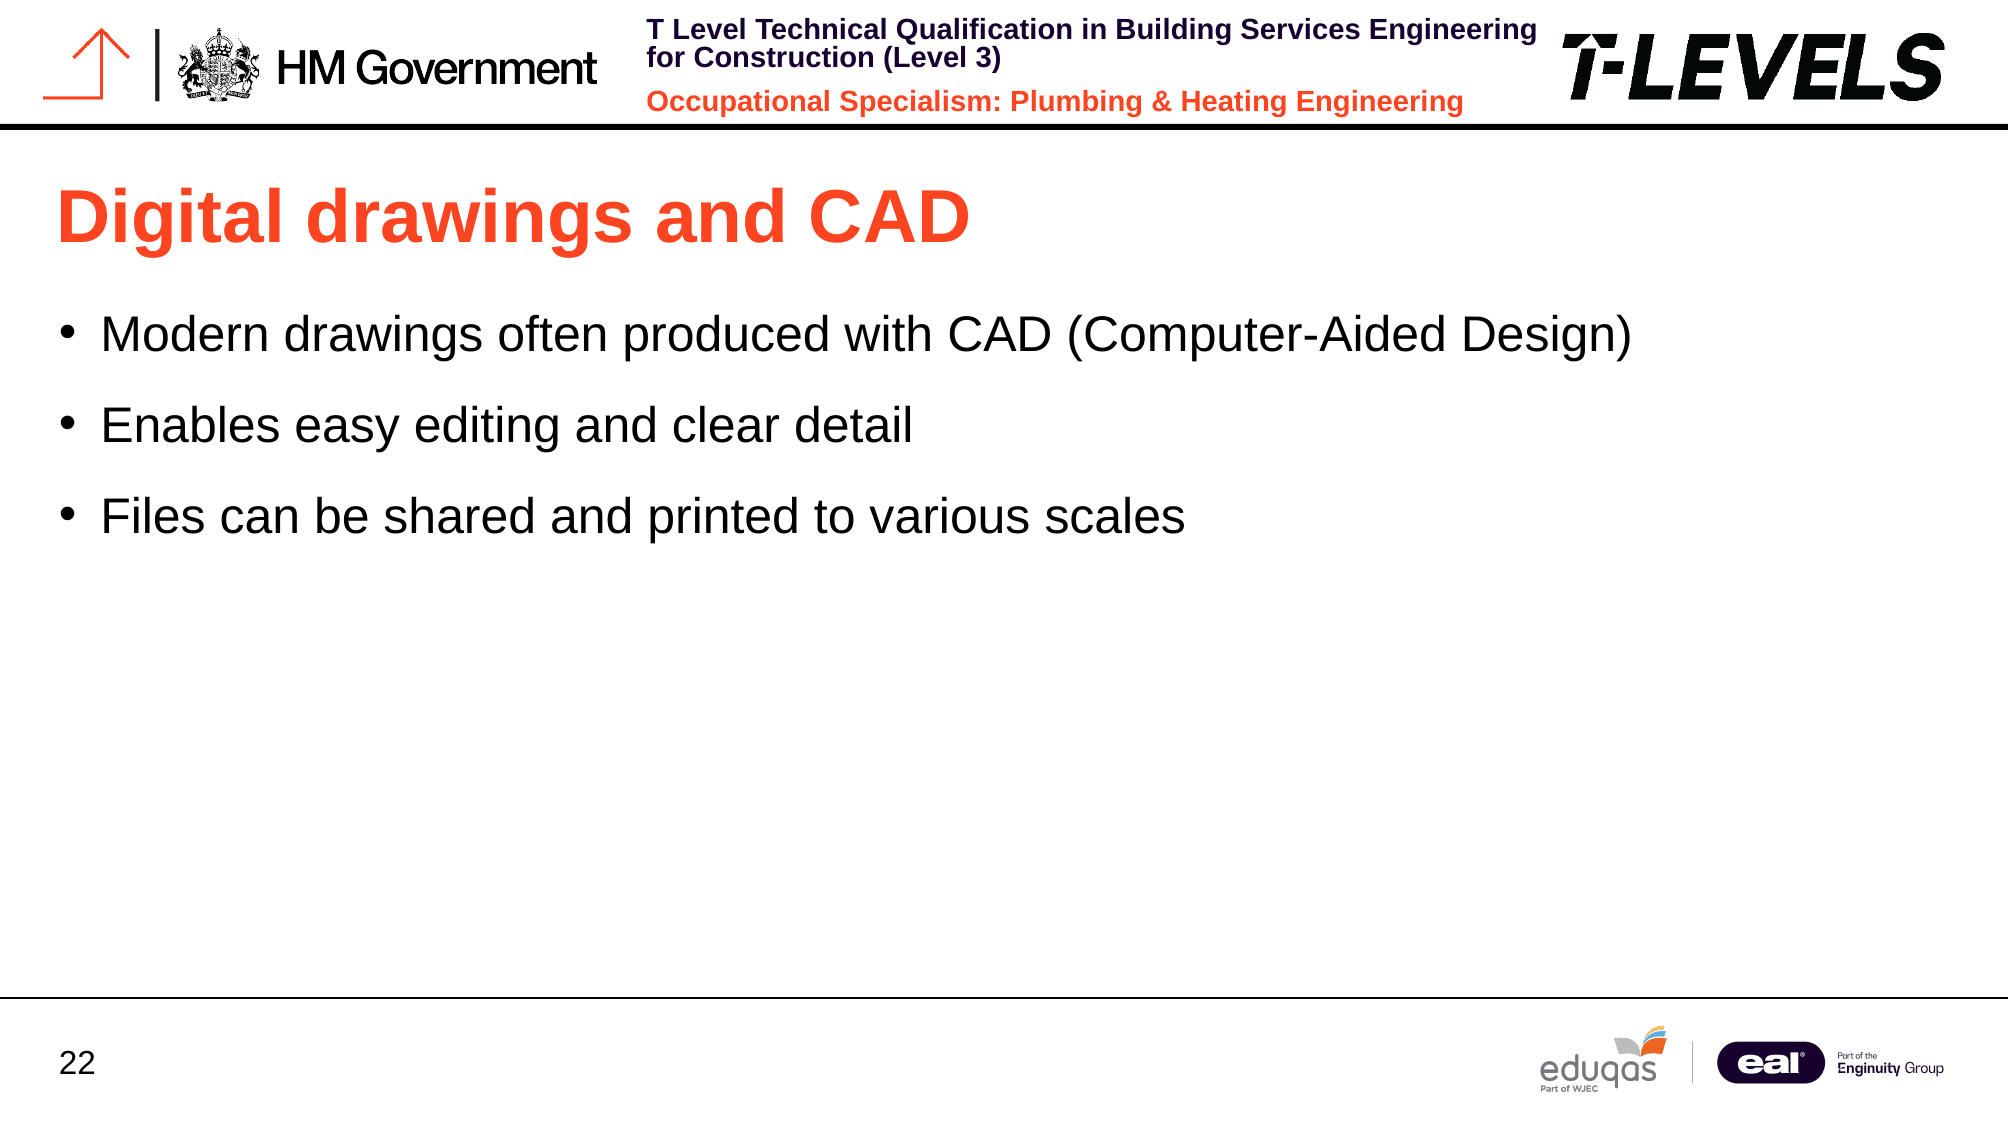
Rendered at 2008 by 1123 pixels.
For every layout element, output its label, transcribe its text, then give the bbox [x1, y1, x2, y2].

picture [155, 28, 597, 102]
picture [38, 27, 136, 100]
picture [1535, 1021, 1949, 1097]
title Digital drawings and CAD [41, 111, 1949, 314]
picture [1543, 25, 1964, 108]
list Modern drawings often produced with CAD (Computer-Aided Design) Enables easy editing and clear detail Files can be shared and printed to various scales [59, 295, 1901, 975]
